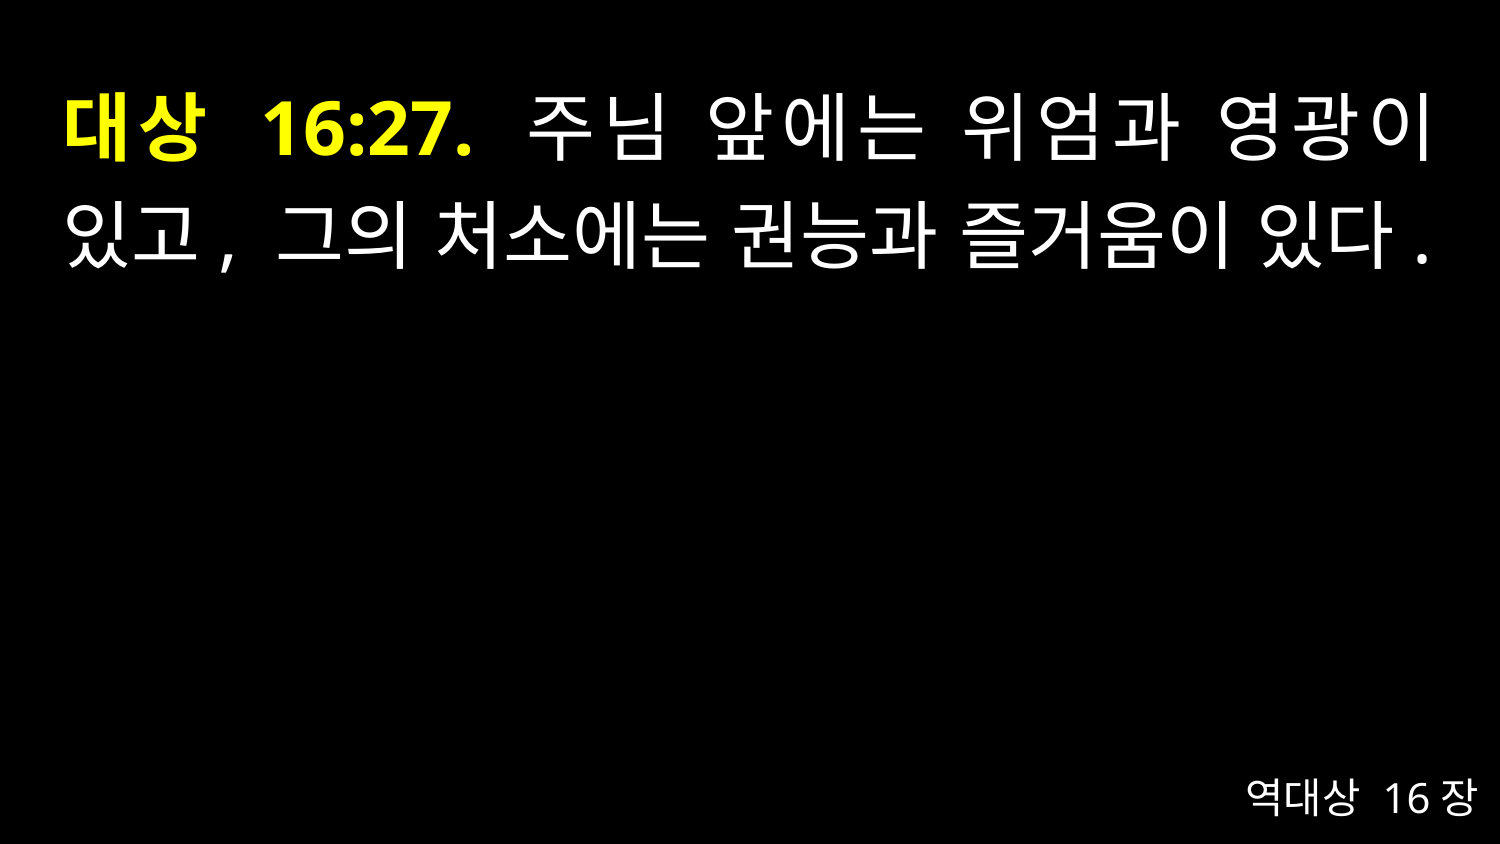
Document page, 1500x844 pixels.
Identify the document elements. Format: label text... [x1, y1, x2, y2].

subtitle 역대상 16장 [916, 770, 1500, 844]
title 대상 16:27. 주님 앞에는 위엄과 영광이 있고, 그의 처소에는 권능과 즐거움이 있다. [0, 0, 1500, 844]
